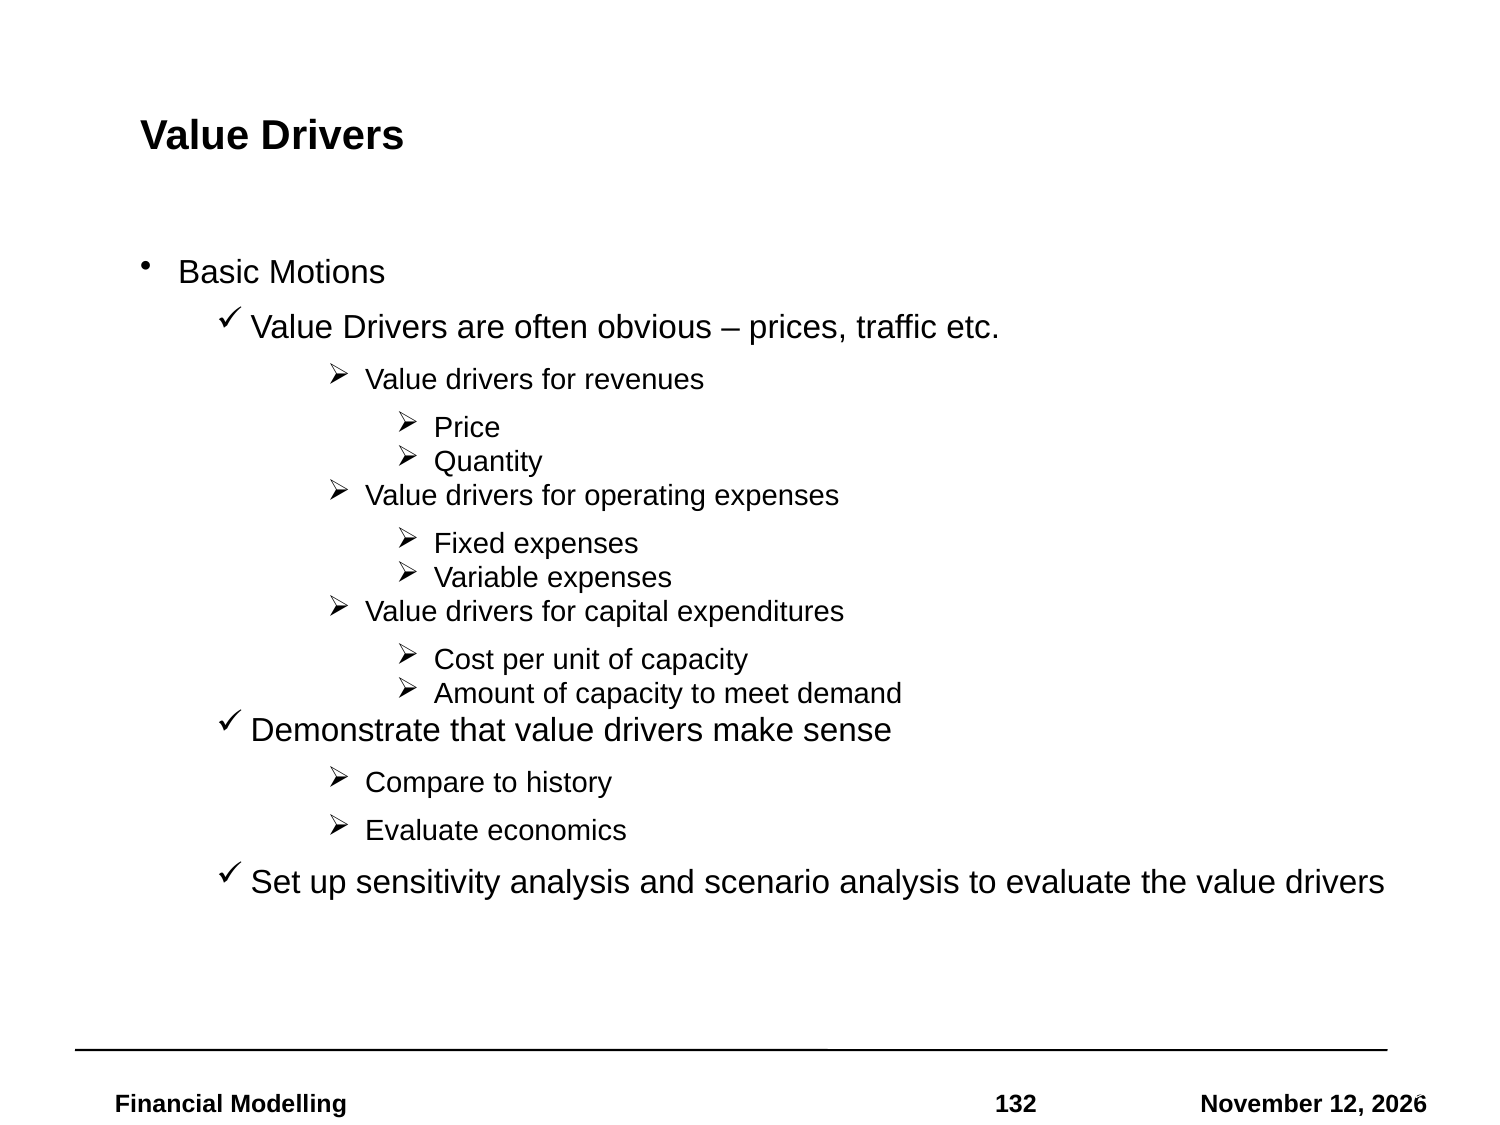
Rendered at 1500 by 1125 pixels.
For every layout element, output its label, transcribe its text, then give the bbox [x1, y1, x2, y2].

title Value Drivers [124, 99, 1413, 226]
list Basic Motions Value Drivers are often obvious – prices, traffic etc. Value drivers for revenues Price Quantity Value drivers for operating expenses Fixed expenses Variable expenses Value drivers for capital expenditures Cost per unit of capacity Amount of capacity to meet demand Demonstrate that value drivers make sense Compare to history Evaluate economics Set up sensitivity analysis and scenario analysis to evaluate the value drivers [124, 249, 1413, 1001]
